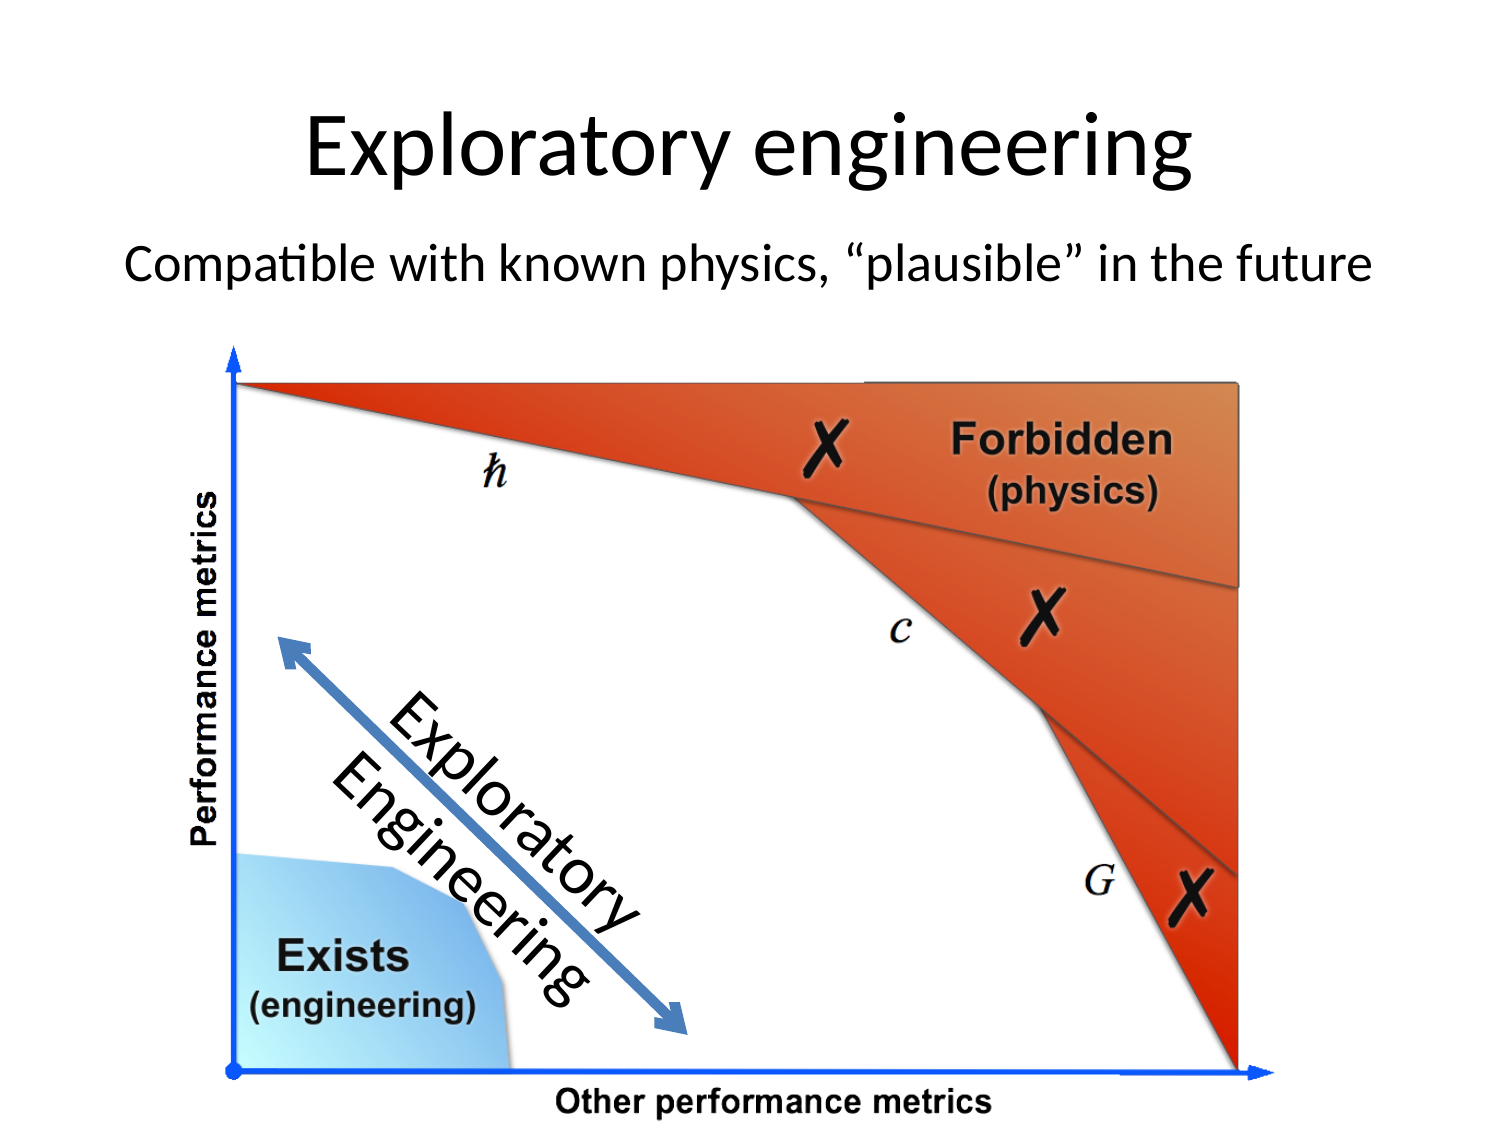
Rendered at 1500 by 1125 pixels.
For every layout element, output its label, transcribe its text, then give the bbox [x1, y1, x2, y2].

picture [187, 341, 1278, 1125]
title Exploratory engineering [75, 45, 1425, 219]
list Compatible with known physics, “plausible” in the future [75, 219, 1425, 1005]
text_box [277, 636, 688, 1036]
